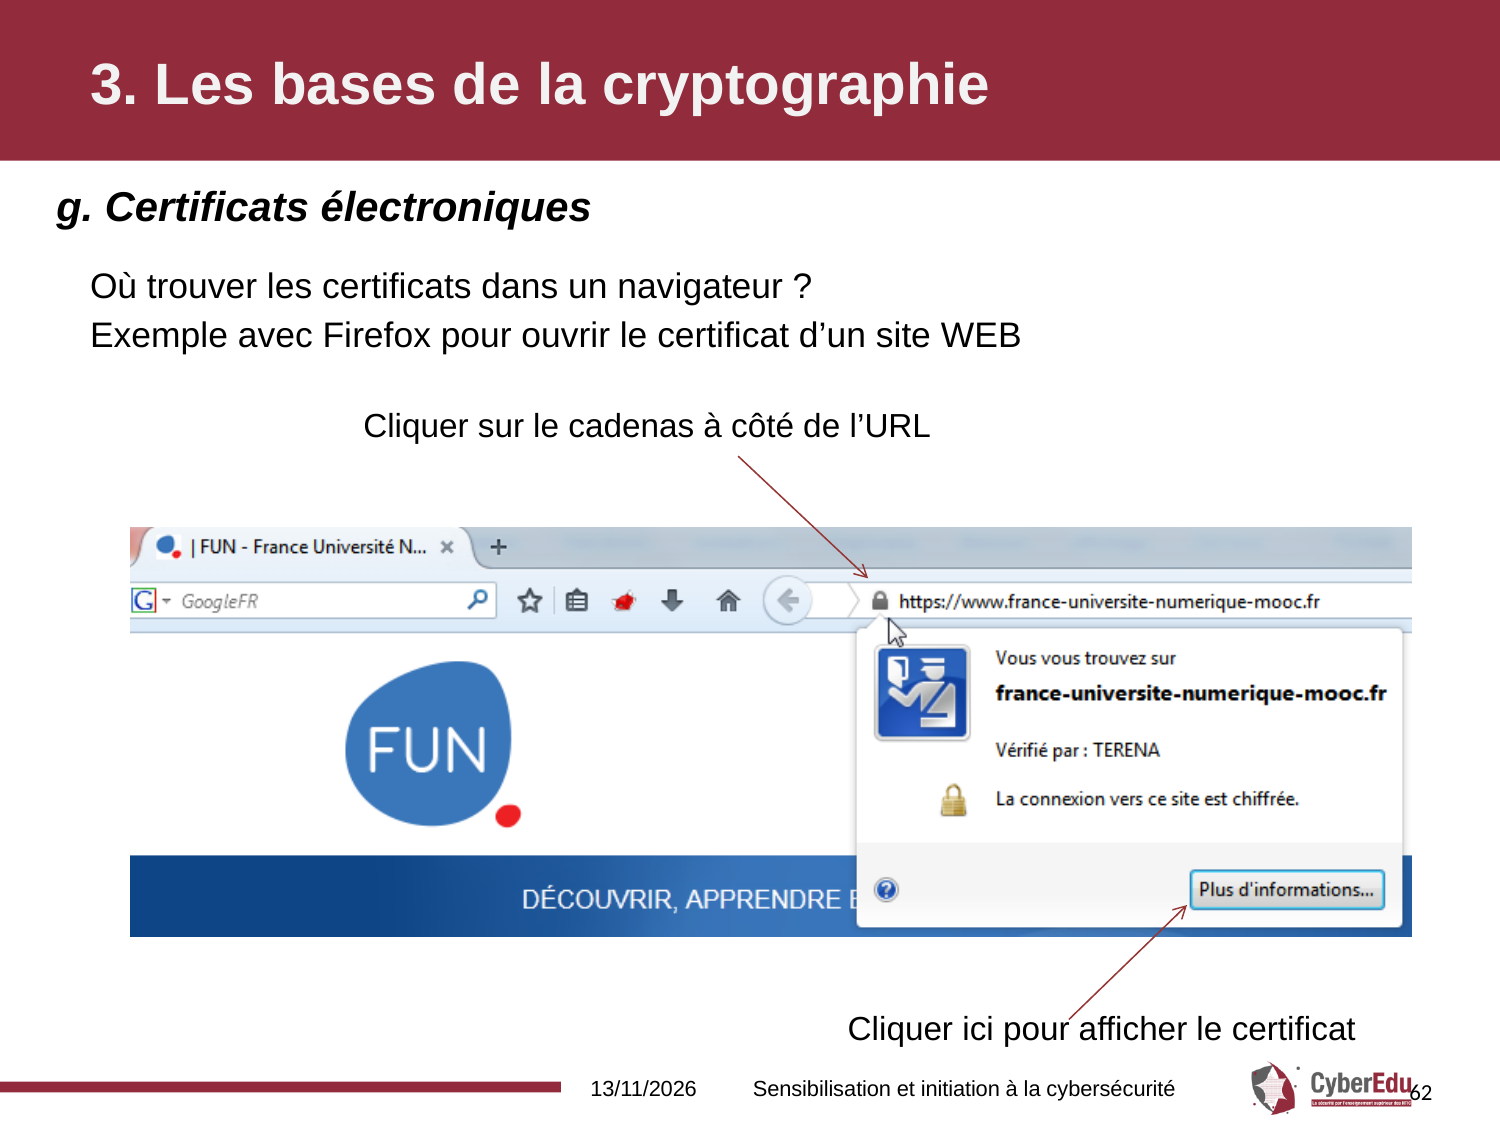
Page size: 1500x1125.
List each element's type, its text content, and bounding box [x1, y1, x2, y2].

picture [1246, 1060, 1412, 1115]
text_box g. Certificats électroniques [41, 172, 1471, 268]
list Où trouver les certificats dans un navigateur ? Exemple avec Firefox pour ouvrir le certificat d’un site WEB [75, 255, 1459, 433]
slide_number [561, 1057, 727, 1118]
title 3. Les bases de la cryptographie [75, 1, 1425, 161]
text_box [1068, 904, 1188, 1020]
text_box Cliquer sur le cadenas à côté de l’URL [348, 397, 998, 489]
footer Sensibilisation et initiation à la cybersécurité [738, 1057, 1236, 1118]
text_box Cliquer ici pour afficher le certificat [832, 999, 1374, 1058]
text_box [737, 455, 869, 579]
picture [129, 526, 1412, 937]
